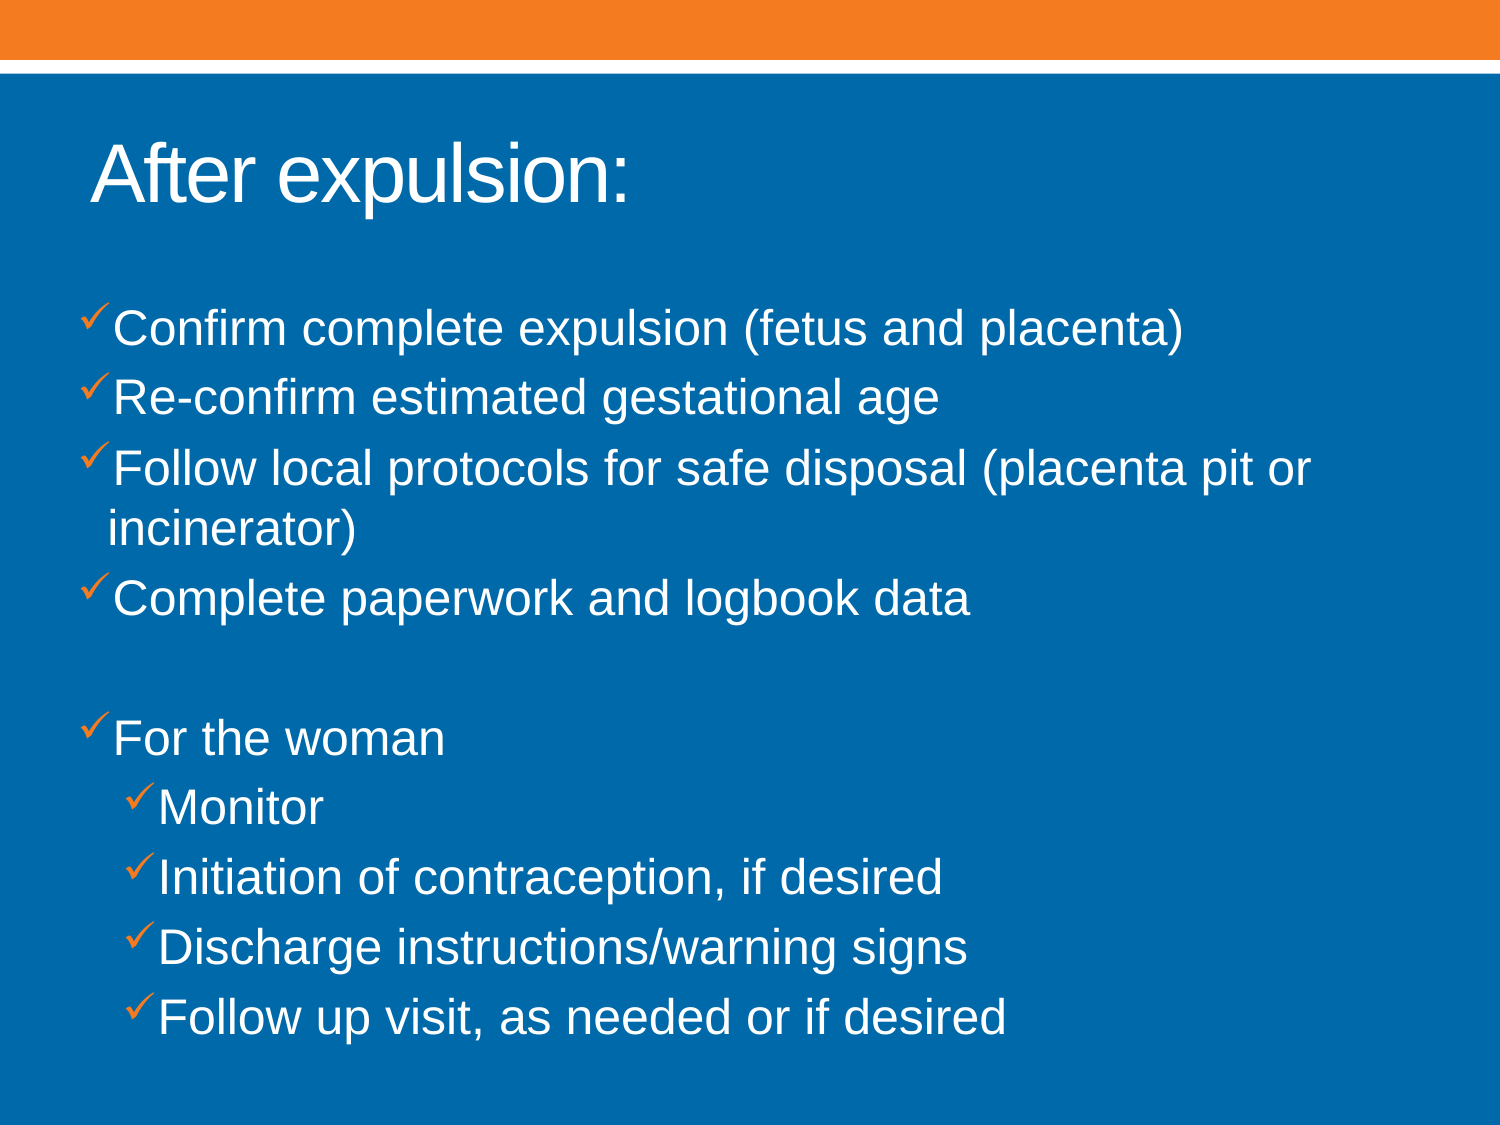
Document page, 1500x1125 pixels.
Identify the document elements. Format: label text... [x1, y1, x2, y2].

list Confirm complete expulsion (fetus and placenta) Re-confirm estimated gestational age Follow local protocols for safe disposal (placenta pit or incinerator) Complete paperwork and logbook data For the woman Monitor Initiation of contraception, if desired Discharge instructions/warning signs Follow up visit, as needed or if desired [62, 287, 1500, 1125]
title After expulsion: [75, 87, 1425, 250]
